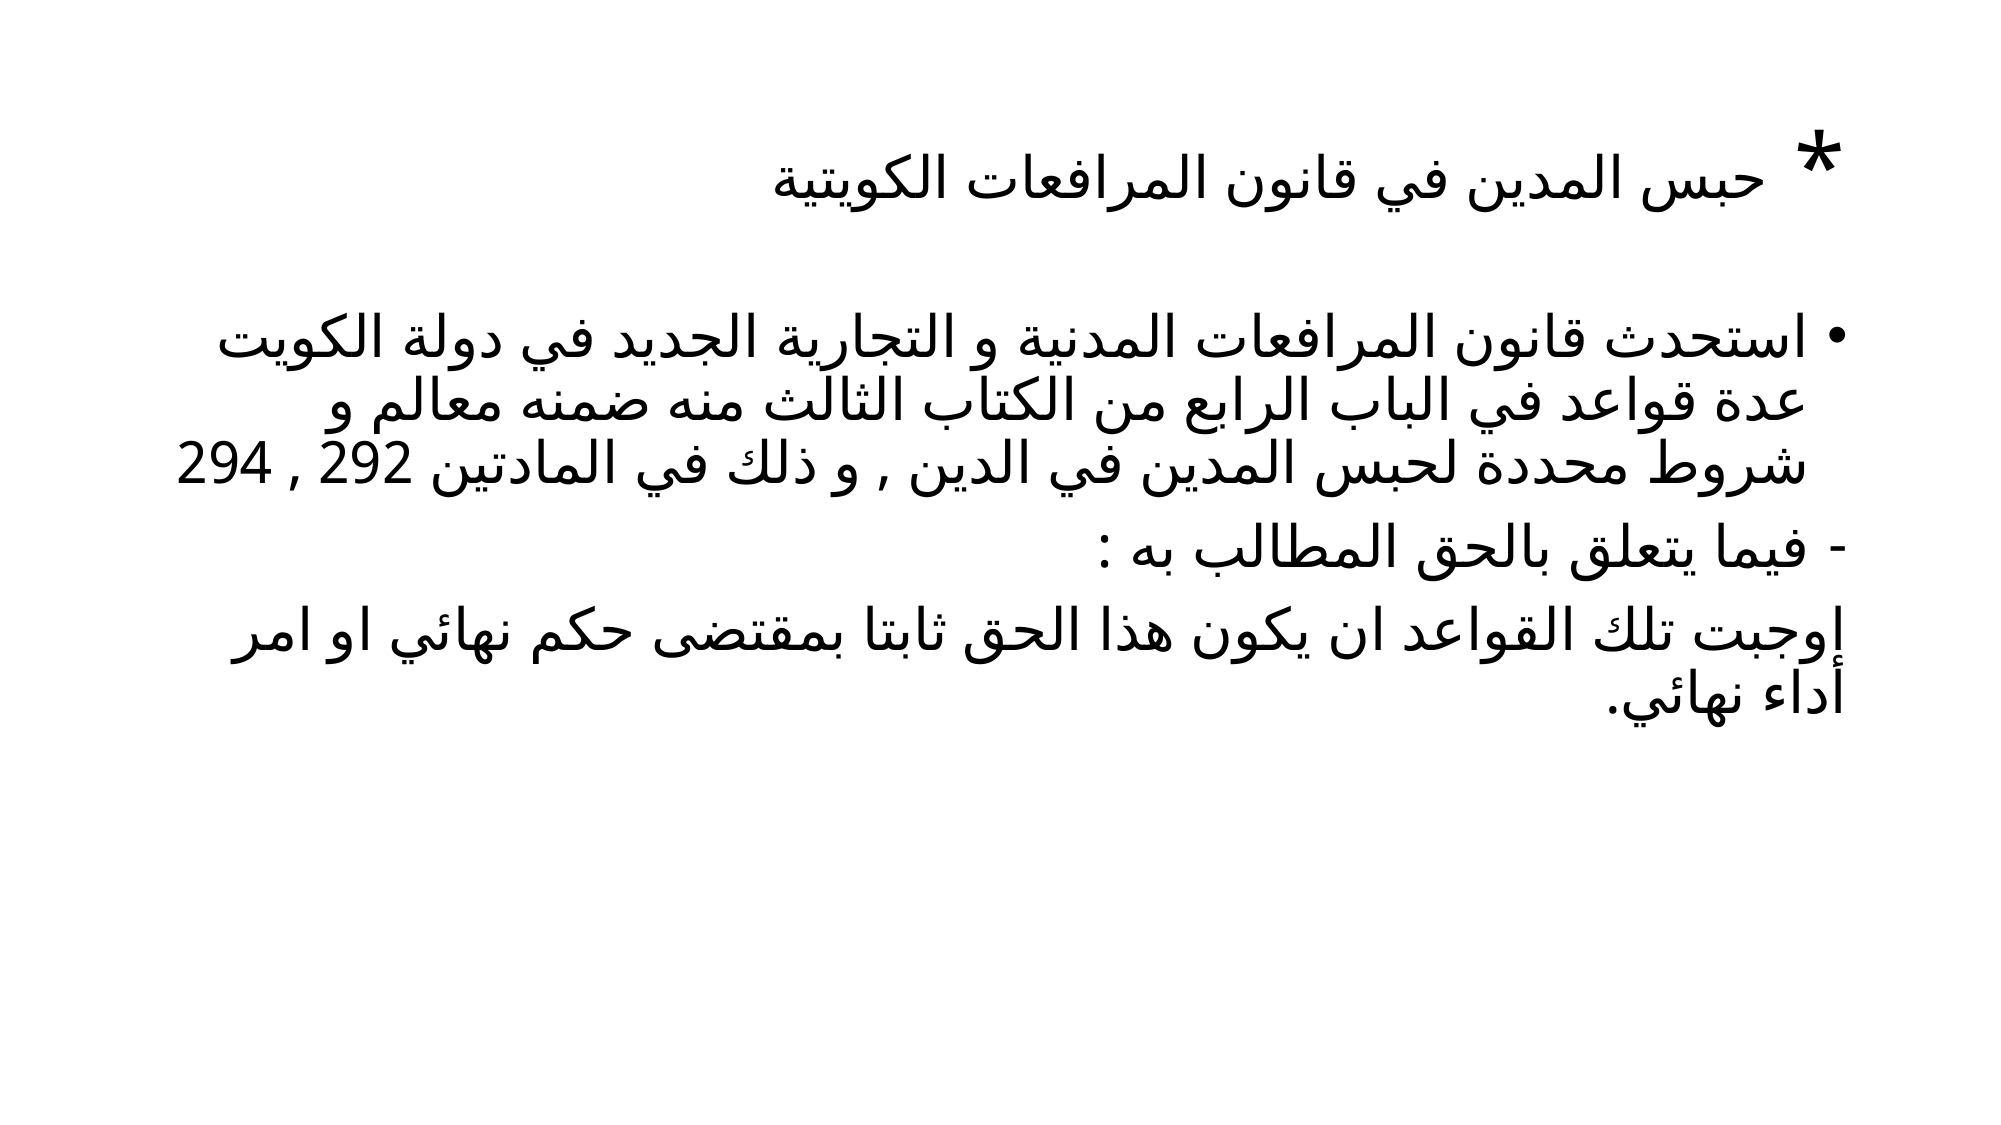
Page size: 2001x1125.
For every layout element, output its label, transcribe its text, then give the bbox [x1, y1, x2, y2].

title * حبس المدين في قانون المرافعات الكويتية [137, 59, 1863, 278]
list استحدث قانون المرافعات المدنية و التجارية الجديد في دولة الكويت عدة قواعد في الباب الرابع من الكتاب الثالث منه ضمنه معالم و شروط محددة لحبس المدين في الدين , و ذلك في المادتين 292 , 294 فيما يتعلق بالحق المطالب به : اوجبت تلك القواعد ان يكون هذا الحق ثابتا بمقتضى حكم نهائي او امر أداء نهائي. [137, 299, 1863, 1014]
